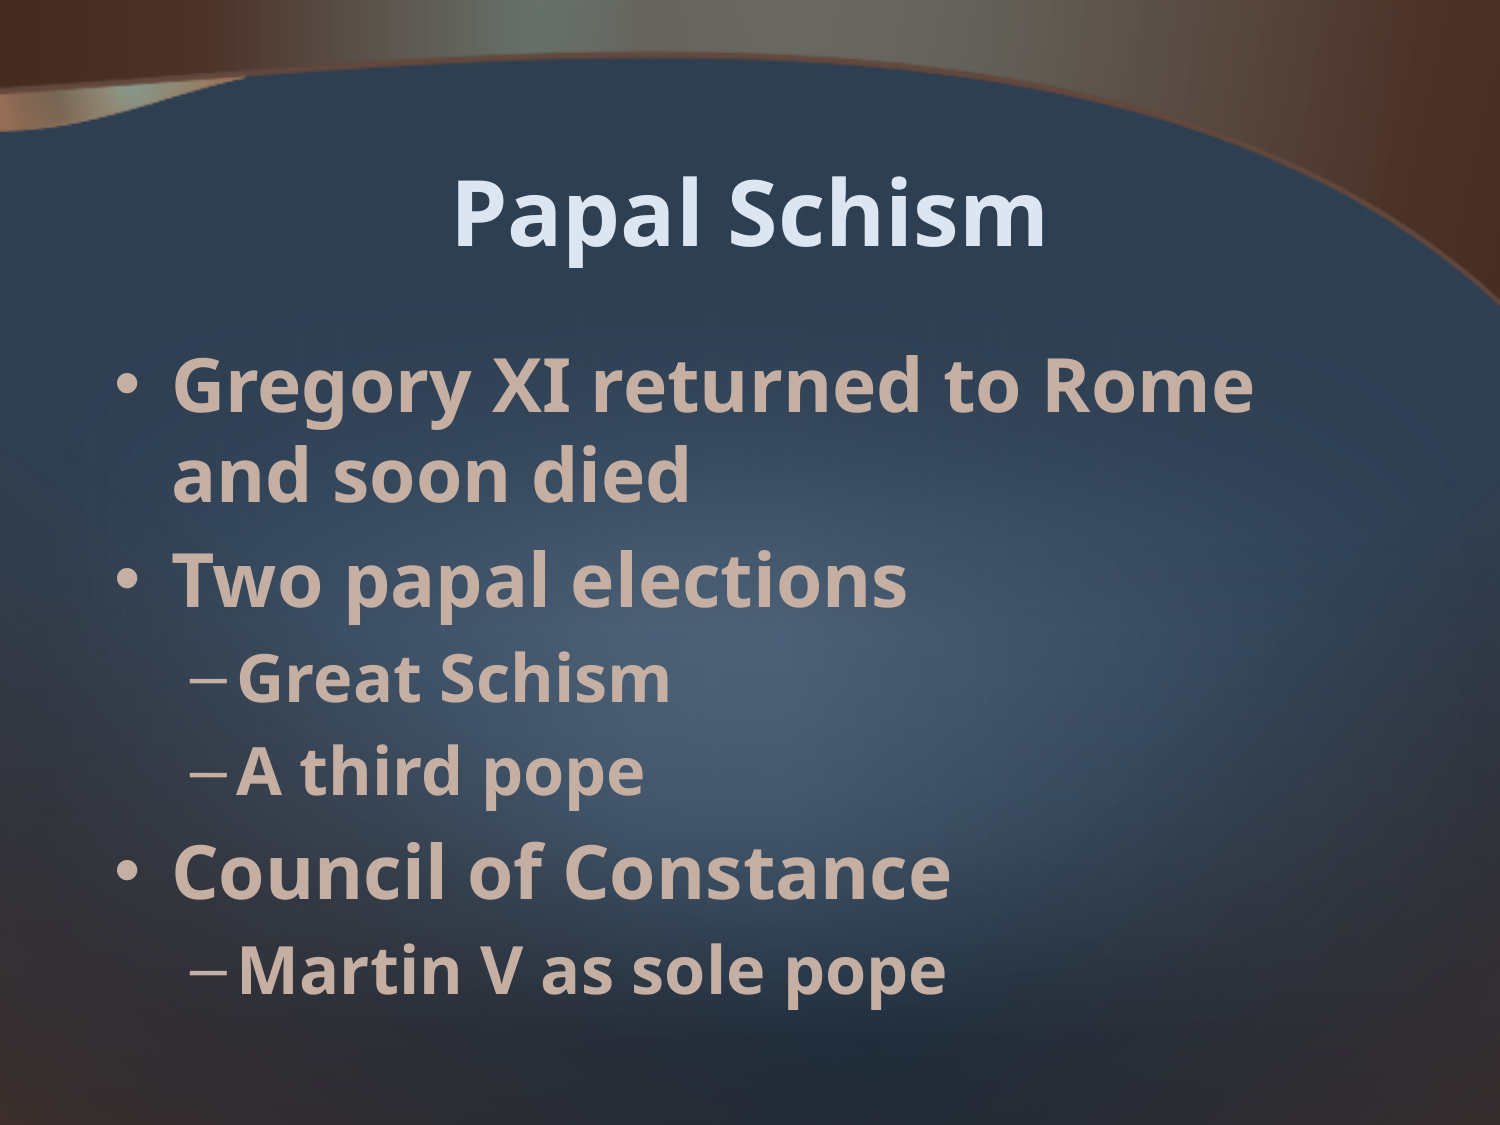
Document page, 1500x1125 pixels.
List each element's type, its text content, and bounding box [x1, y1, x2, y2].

list Gregory XI returned to Rome and soon died Two papal elections Great Schism A third pope Council of Constance Martin V as sole pope [99, 329, 1401, 1073]
title Papal Schism [99, 114, 1400, 305]
picture [0, 0, 1500, 1125]
